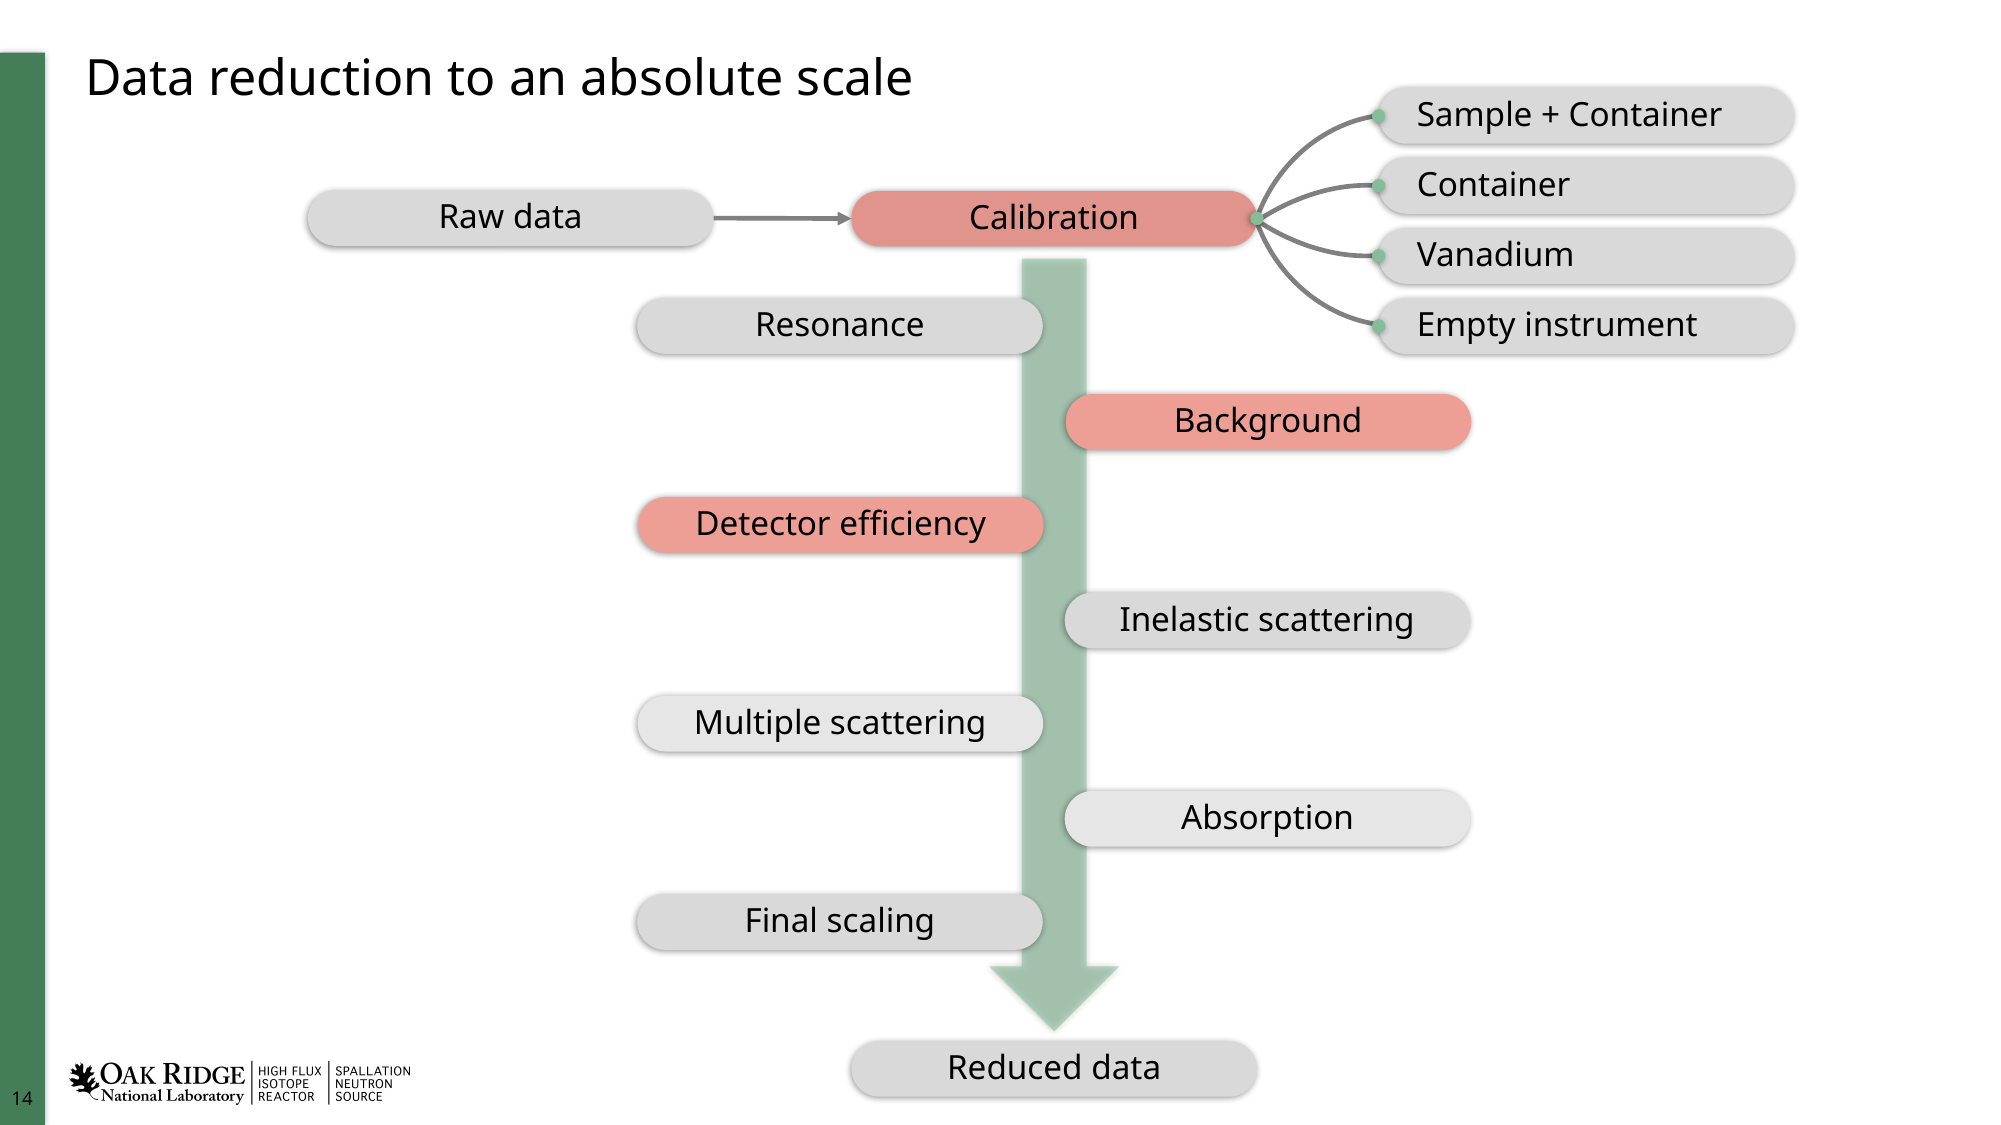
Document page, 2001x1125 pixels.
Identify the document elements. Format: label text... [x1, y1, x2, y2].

text_box Raw data [307, 190, 714, 246]
text_box Absorption [1064, 790, 1471, 847]
text_box [1266, 221, 1367, 312]
text_box Background [1065, 394, 1472, 450]
text_box Resonance [637, 298, 1043, 354]
text_box [1260, 117, 1378, 257]
text_box [1260, 228, 1311, 298]
text_box [1371, 109, 1378, 123]
text_box Inelastic scattering [1064, 592, 1471, 649]
title Data reduction to an absolute scale [70, 44, 1000, 115]
text_box [1325, 261, 1378, 324]
text_box Multiple scattering [637, 695, 1044, 752]
text_box [989, 258, 1120, 1032]
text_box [1378, 87, 1794, 355]
text_box Final scaling [637, 894, 1043, 950]
text_box [1371, 319, 1378, 333]
text_box [1371, 179, 1378, 193]
text_box [1312, 129, 1324, 141]
picture [66, 1058, 413, 1108]
text_box Detector efficiency [638, 496, 1044, 553]
text_box [1250, 211, 1264, 226]
text_box [1371, 249, 1378, 263]
text_box Reduced data [851, 1041, 1258, 1097]
text_box Calibration [851, 190, 1255, 247]
